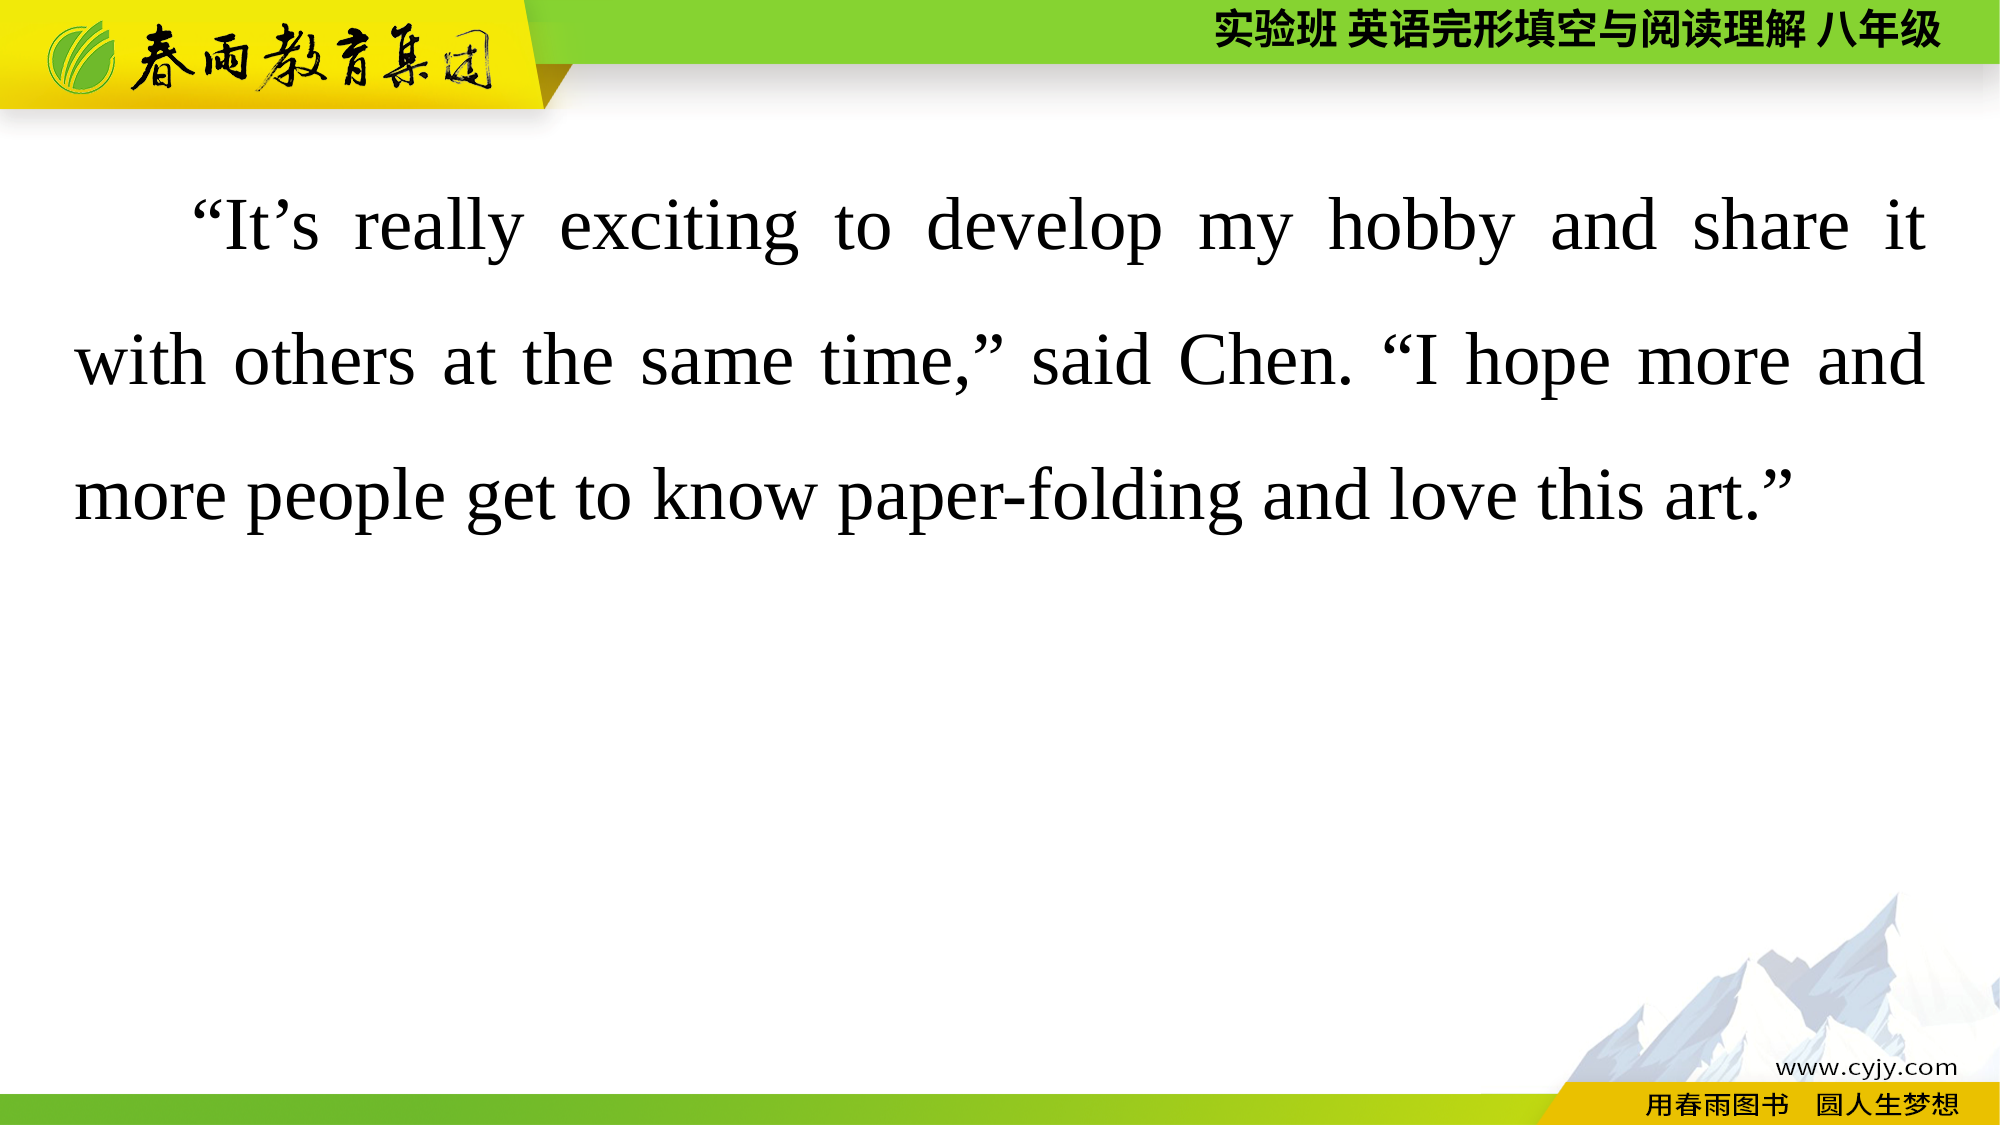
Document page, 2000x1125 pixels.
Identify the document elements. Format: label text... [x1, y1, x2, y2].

list “It’s really exciting to develop my hobby and share it with others at the same time,” said Chen. “I hope more and more people get to know paper-folding and love this art.” [59, 122, 1944, 531]
picture [0, 0, 2000, 1125]
